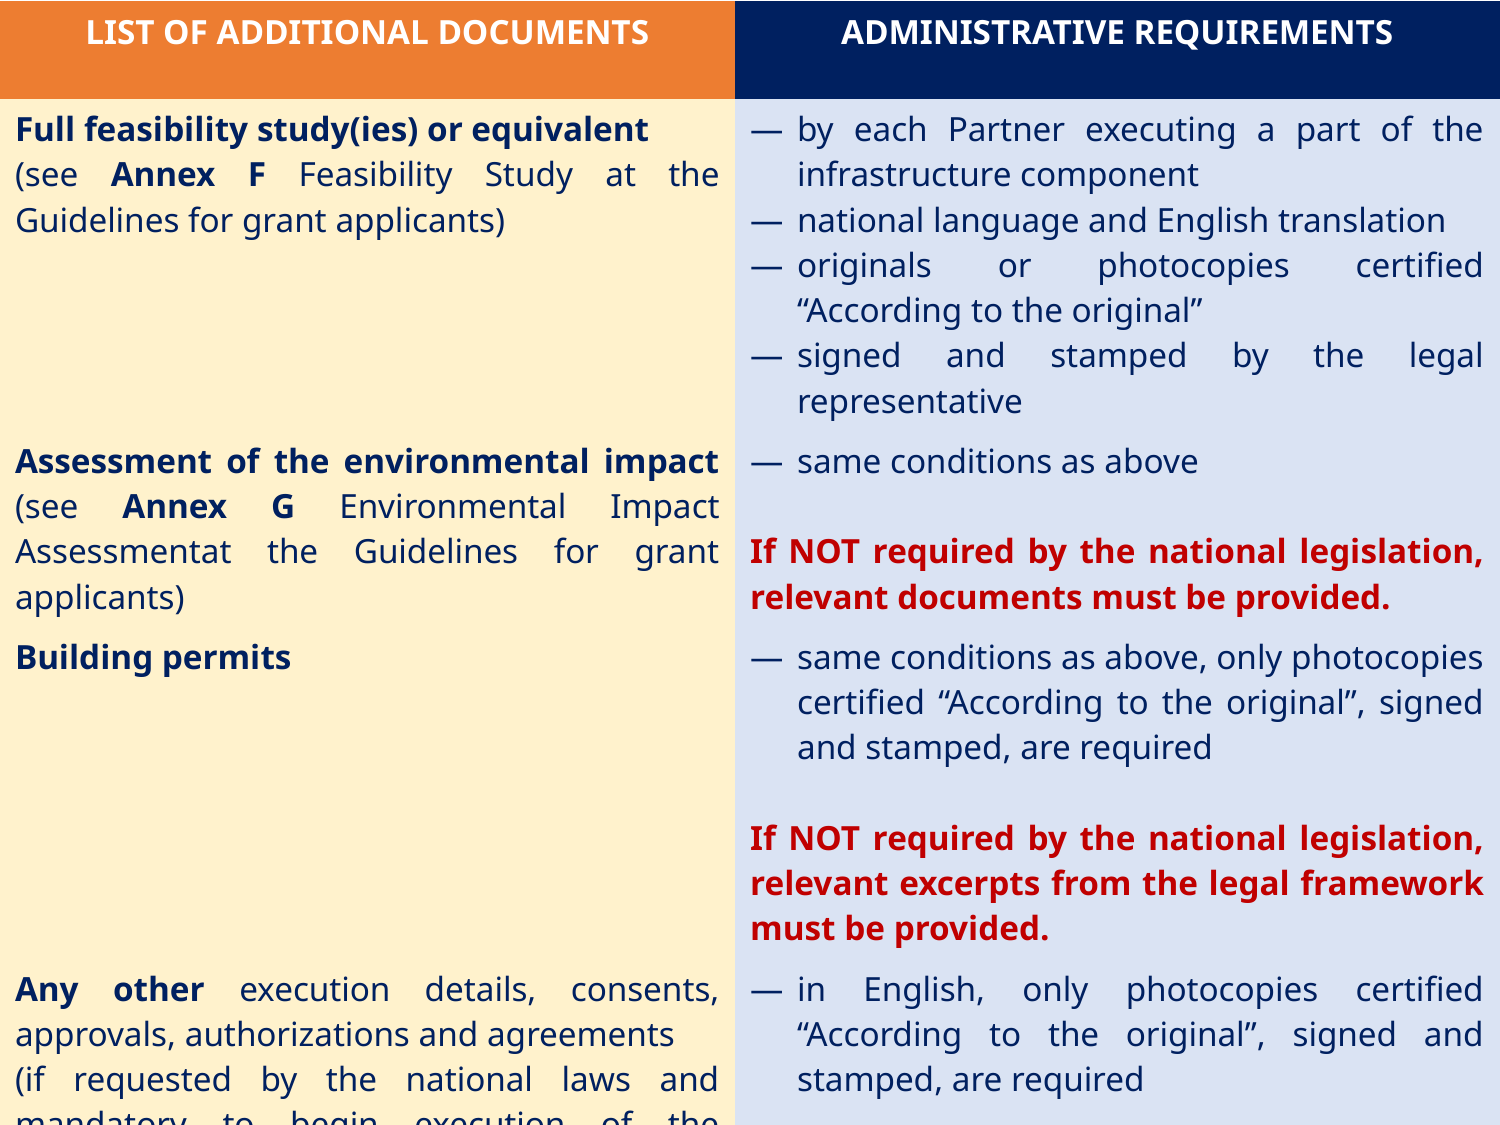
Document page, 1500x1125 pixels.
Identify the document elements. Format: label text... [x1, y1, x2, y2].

table_header ADMINISTRATIVE REQUIREMENTS [735, 1, 1500, 99]
table_cell Any other execution details, consents, approvals, authorizations and agreements (if requested by the national laws and mandatory to begin execution of the infrastructure) [0, 958, 735, 1125]
table_cell Full feasibility study(ies) or equivalent (see Annex F Feasibility Study at the Guidelines for grant applicants) [0, 99, 735, 430]
table_cell in English, only photocopies certified “According to the original”, signed and stamped, are required [735, 958, 1500, 1125]
table_cell same conditions as above, only photocopies certified “According to the original”, signed and stamped, are required If NOT required by the national legislation, relevant excerpts from the legal framework must be provided. [735, 626, 1500, 958]
table_cell Building permits [0, 626, 735, 958]
table_cell same conditions as above If NOT required by the national legislation, relevant documents must be provided. [735, 430, 1500, 626]
table_cell by each Partner executing a part of the infrastructure component national language and English translation originals or photocopies certified “According to the original” signed and stamped by the legal representative [735, 99, 1500, 430]
table_header LIST OF ADDITIONAL DOCUMENTS [0, 1, 735, 99]
table_cell Assessment of the environmental impact (see Annex G Environmental Impact Assessmentat the Guidelines for grant applicants) [0, 430, 735, 626]
